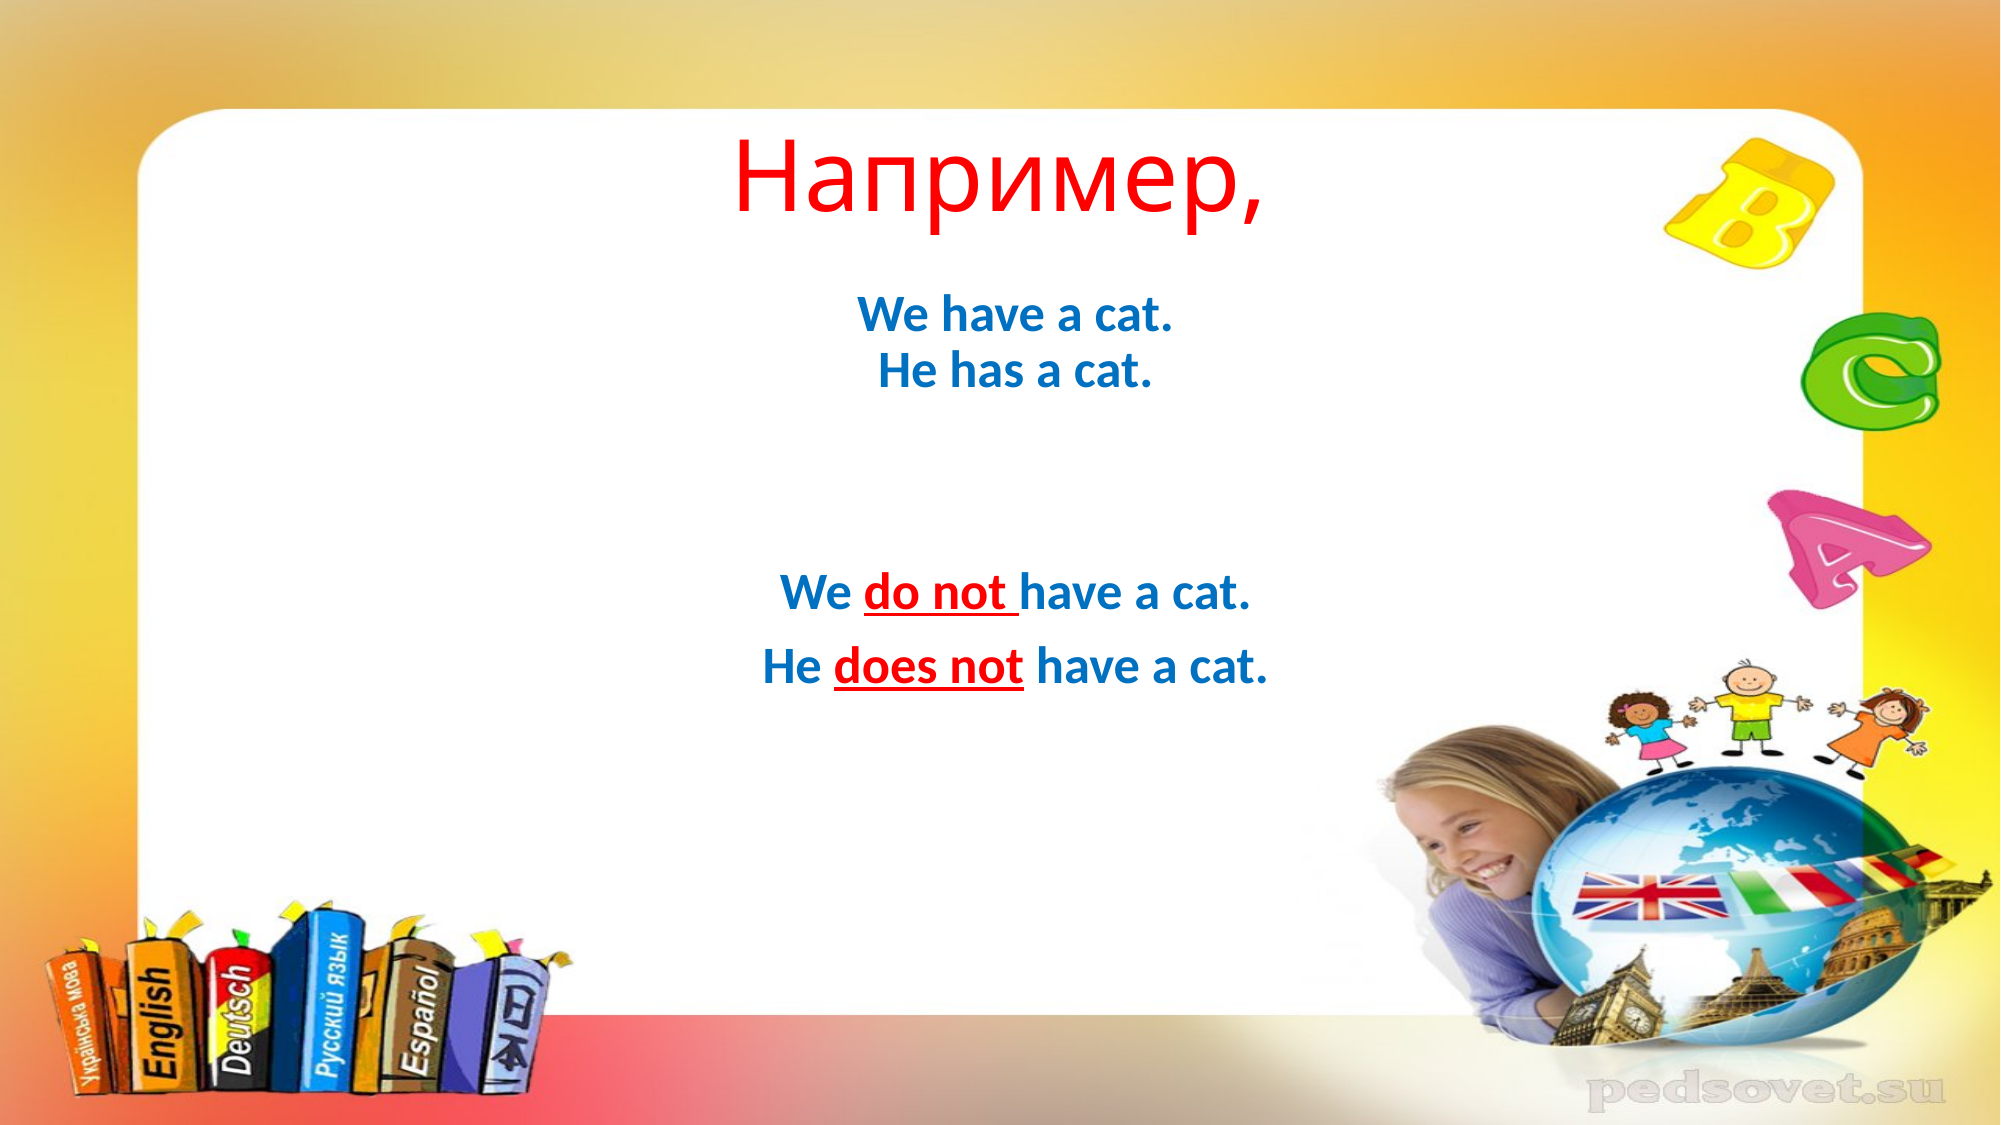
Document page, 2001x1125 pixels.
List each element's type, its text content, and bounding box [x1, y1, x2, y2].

title Например, [136, 115, 1862, 241]
picture [0, 0, 2001, 1125]
list We have a cat. He has a cat. We do not have a cat. He does not have a cat. [153, 278, 1879, 705]
